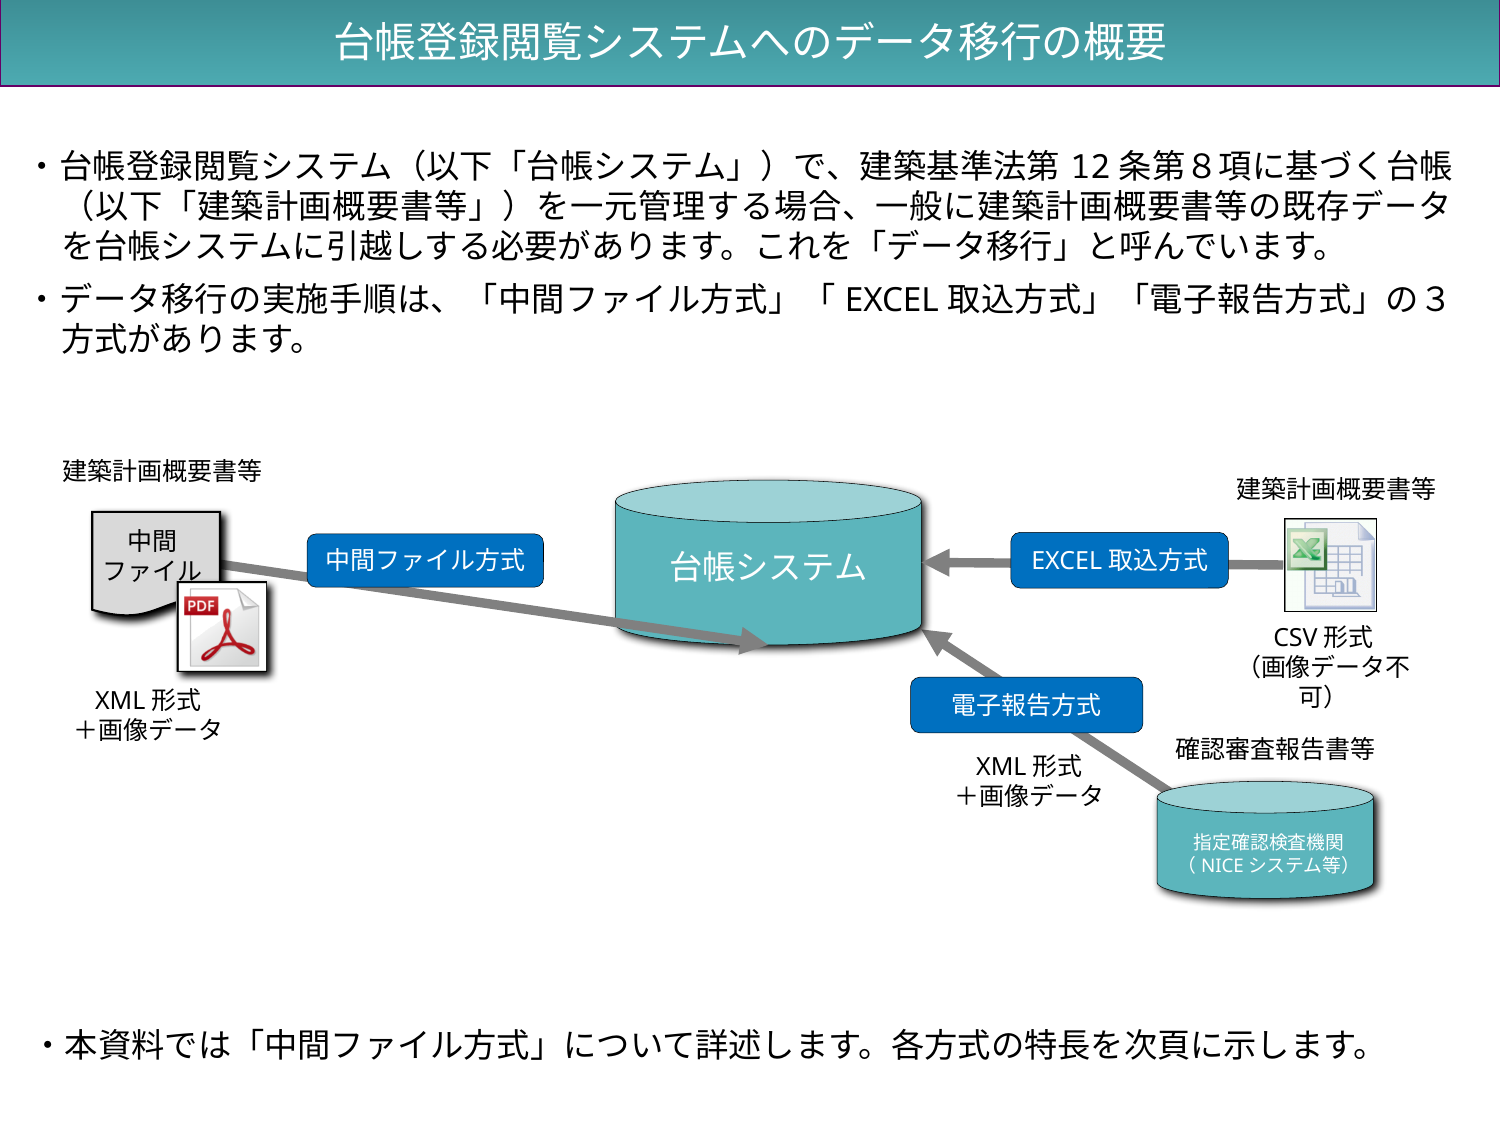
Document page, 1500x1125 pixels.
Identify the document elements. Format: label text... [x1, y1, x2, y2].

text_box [921, 562, 1005, 566]
text_box XML形式 ＋画像データ [953, 806, 1105, 811]
text_box [615, 480, 922, 645]
text_box 建築計画概要書等 [47, 448, 278, 493]
text_box [1157, 781, 1374, 899]
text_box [910, 675, 1144, 734]
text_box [921, 629, 1178, 798]
text_box 台帳登録閲覧システムへのデータ移行の概要 [0, 0, 1500, 86]
text_box 指定確認検査機関 （NICEシステム等） [1176, 825, 1361, 882]
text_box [1010, 531, 1229, 589]
picture [176, 581, 267, 672]
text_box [1232, 562, 1284, 566]
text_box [89, 511, 221, 617]
picture [1282, 517, 1378, 613]
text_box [306, 532, 544, 588]
text_box ・本資料では「中間ファイル方式」について詳述します。各方式の特長を次頁に示します。 [13, 1016, 1500, 1072]
text_box ・台帳登録閲覧システム（以下「台帳システム」）で、建築基準法第12条第８項に基づく台帳（以下「建築計画概要書等」）を一元管理する場合、一般に建築計画概要書等の既存データを台帳システムに引越しする必要があります。これを「データ移行」と呼んでいます。 ・データ移行の実施手順は、「中間ファイル方式」「EXCEL取込方式」「電子報告方式」の３方式があります。 [13, 138, 1466, 365]
text_box 建築計画概要書等 [1221, 465, 1452, 511]
text_box XML形式 ＋画像データ [72, 684, 224, 745]
text_box CSV形式 （画像データ不可） [1211, 621, 1436, 712]
text_box 確認審査報告書等 [1182, 726, 1391, 772]
text_box 台帳システム [622, 538, 914, 595]
